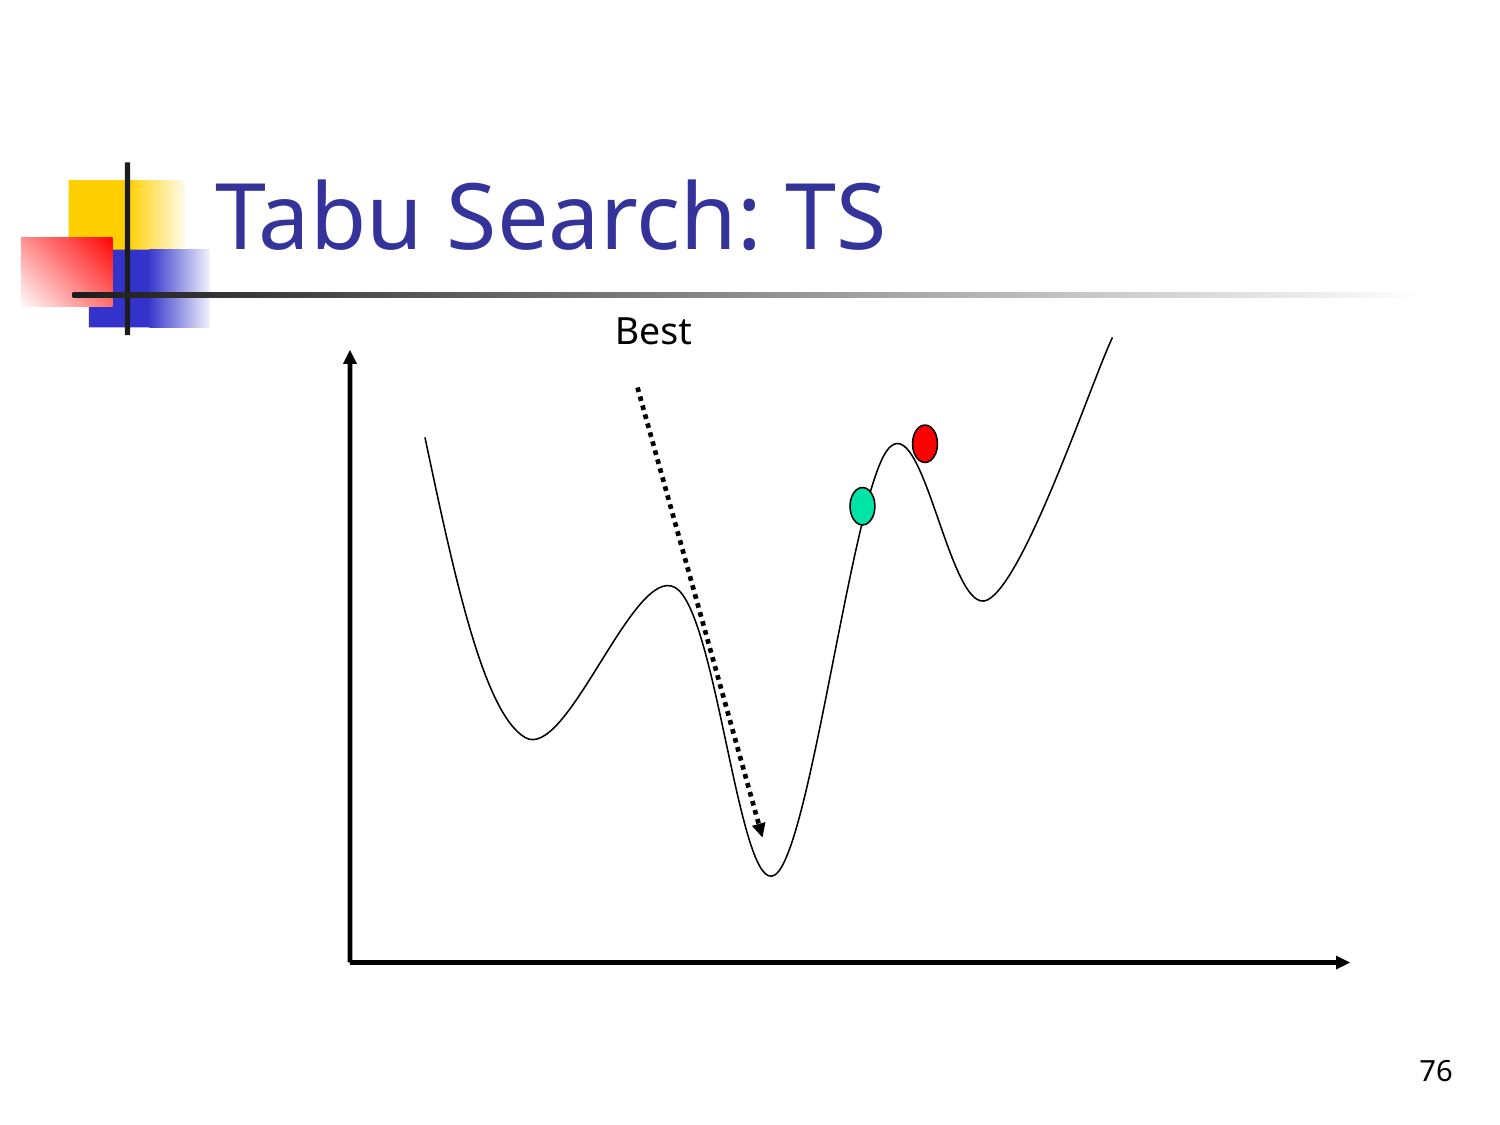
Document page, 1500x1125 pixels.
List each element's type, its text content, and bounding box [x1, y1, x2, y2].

text_box Best [600, 299, 775, 360]
text_box [849, 487, 875, 526]
text_box [424, 337, 1113, 877]
slide_number 76 [1154, 1023, 1468, 1100]
text_box [912, 425, 938, 463]
title Tabu Search: TS [199, 140, 1479, 276]
text_box [349, 956, 1351, 969]
text_box [343, 349, 357, 962]
text_box [752, 801, 766, 838]
